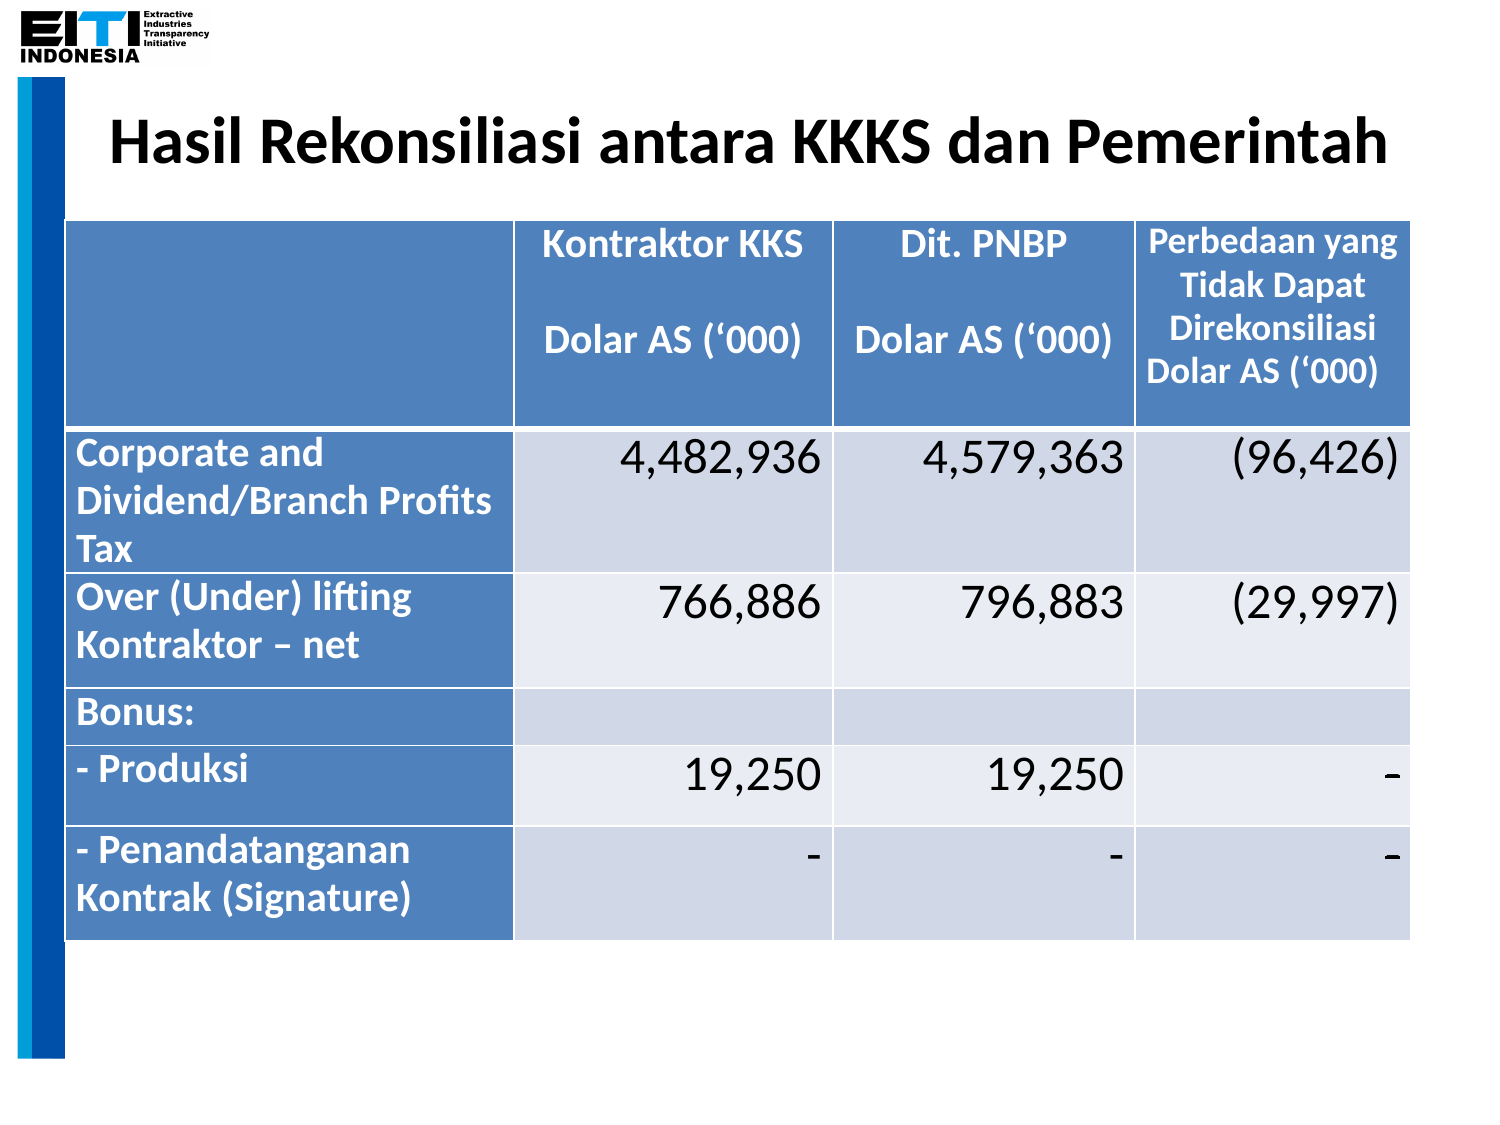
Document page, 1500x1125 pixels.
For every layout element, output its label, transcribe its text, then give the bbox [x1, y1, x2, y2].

table_header Perbedaan yang Tidak Dapat Direkonsiliasi Dolar AS (‘000) [1136, 221, 1410, 426]
table_cell [834, 689, 1134, 745]
table_cell 766,886 [515, 574, 832, 687]
table_cell 19,250 [515, 746, 832, 825]
table_cell - [834, 827, 1134, 940]
table_cell - Produksi [66, 746, 513, 825]
table_header Kontraktor KKS Dolar AS (‘000) [515, 221, 832, 426]
table_cell (96,426) [1136, 432, 1410, 572]
table_cell 4,482,936 [515, 432, 832, 572]
table_cell [1136, 689, 1410, 745]
table_cell - [1136, 827, 1410, 940]
table_cell 796,883 [834, 574, 1134, 687]
picture [17, 7, 213, 67]
table_cell [515, 689, 832, 745]
table_cell Over (Under) lifting Kontraktor – net [66, 574, 513, 687]
table_cell - Penandatanganan Kontrak (Signature) [66, 827, 513, 940]
table_cell 4,579,363 [834, 432, 1134, 572]
table_cell - [515, 827, 832, 940]
table_cell (29,997) [1136, 574, 1410, 687]
table_header [66, 221, 513, 426]
title Hasil Rekonsiliasi antara KKKS dan Pemerintah [75, 78, 1425, 197]
table_cell 19,250 [834, 746, 1134, 825]
table_cell Bonus: [66, 689, 513, 745]
table_header Dit. PNBP Dolar AS (‘000) [834, 221, 1134, 426]
table_cell - [1136, 746, 1410, 825]
table_cell Corporate and Dividend/Branch Profits Tax [66, 432, 513, 572]
